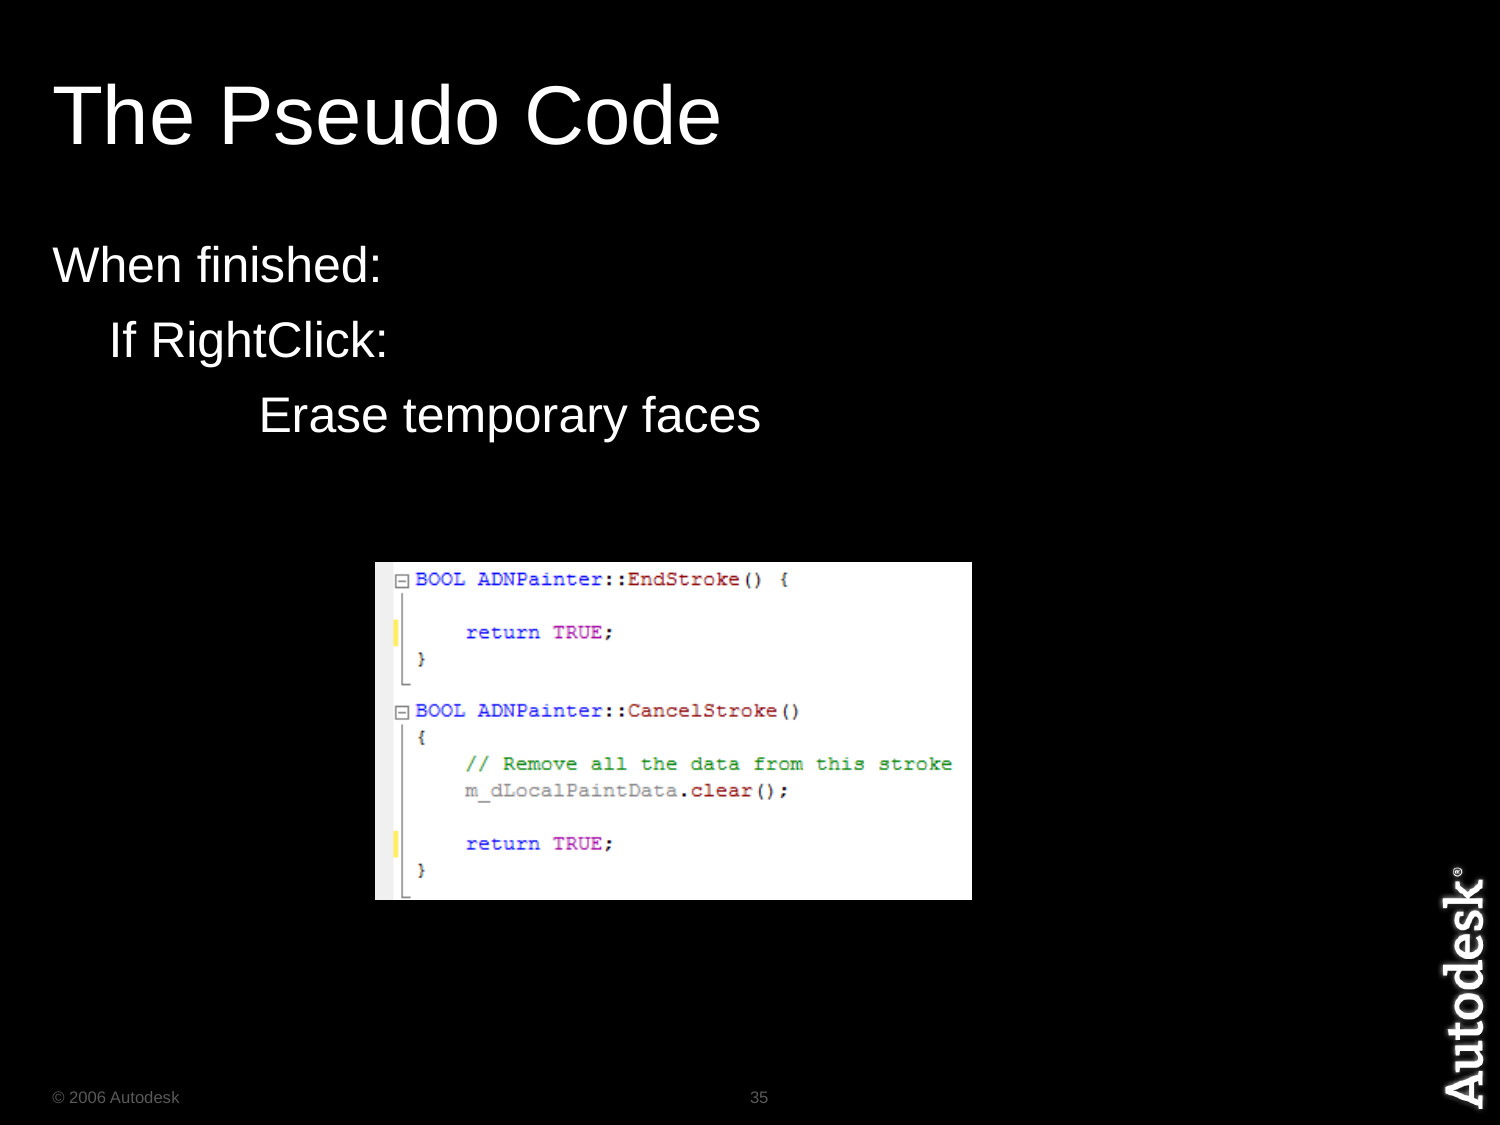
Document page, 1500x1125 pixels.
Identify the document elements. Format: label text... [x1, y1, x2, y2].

title The Pseudo Code [52, 22, 1401, 211]
picture [1402, 0, 1500, 1125]
list When finished: If RightClick: Erase temporary faces [52, 231, 1401, 1073]
picture [374, 562, 973, 901]
